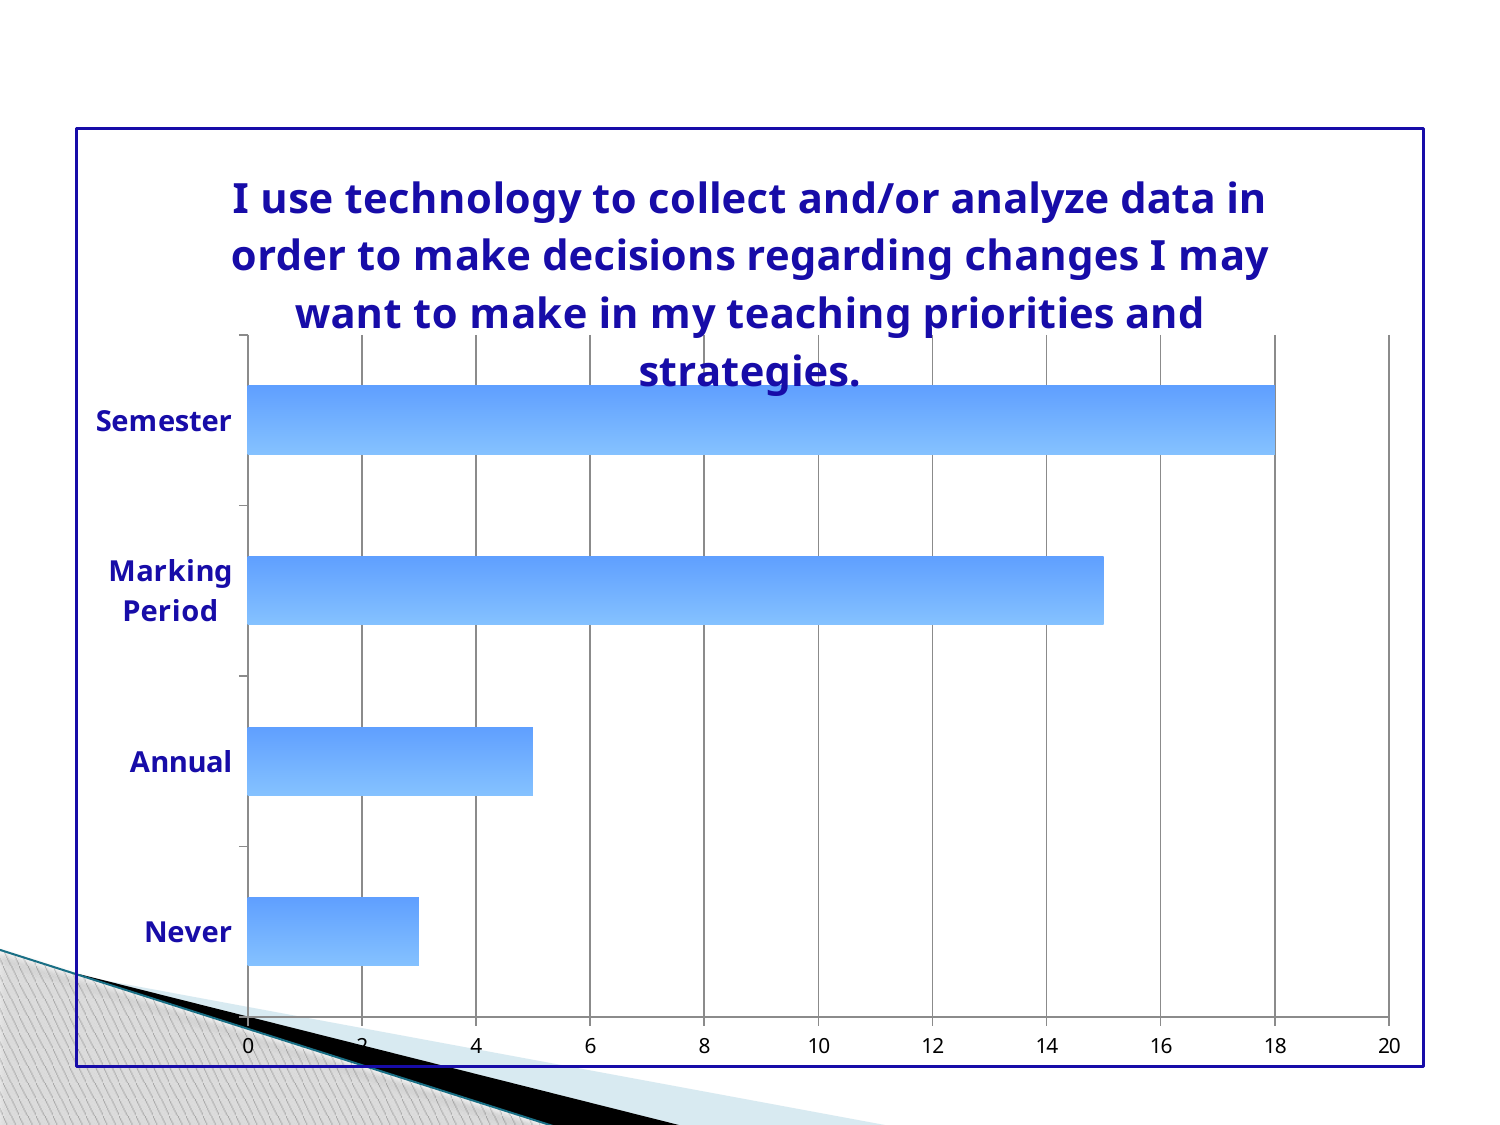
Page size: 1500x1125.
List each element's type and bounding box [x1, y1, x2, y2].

chart [74, 127, 1426, 1069]
